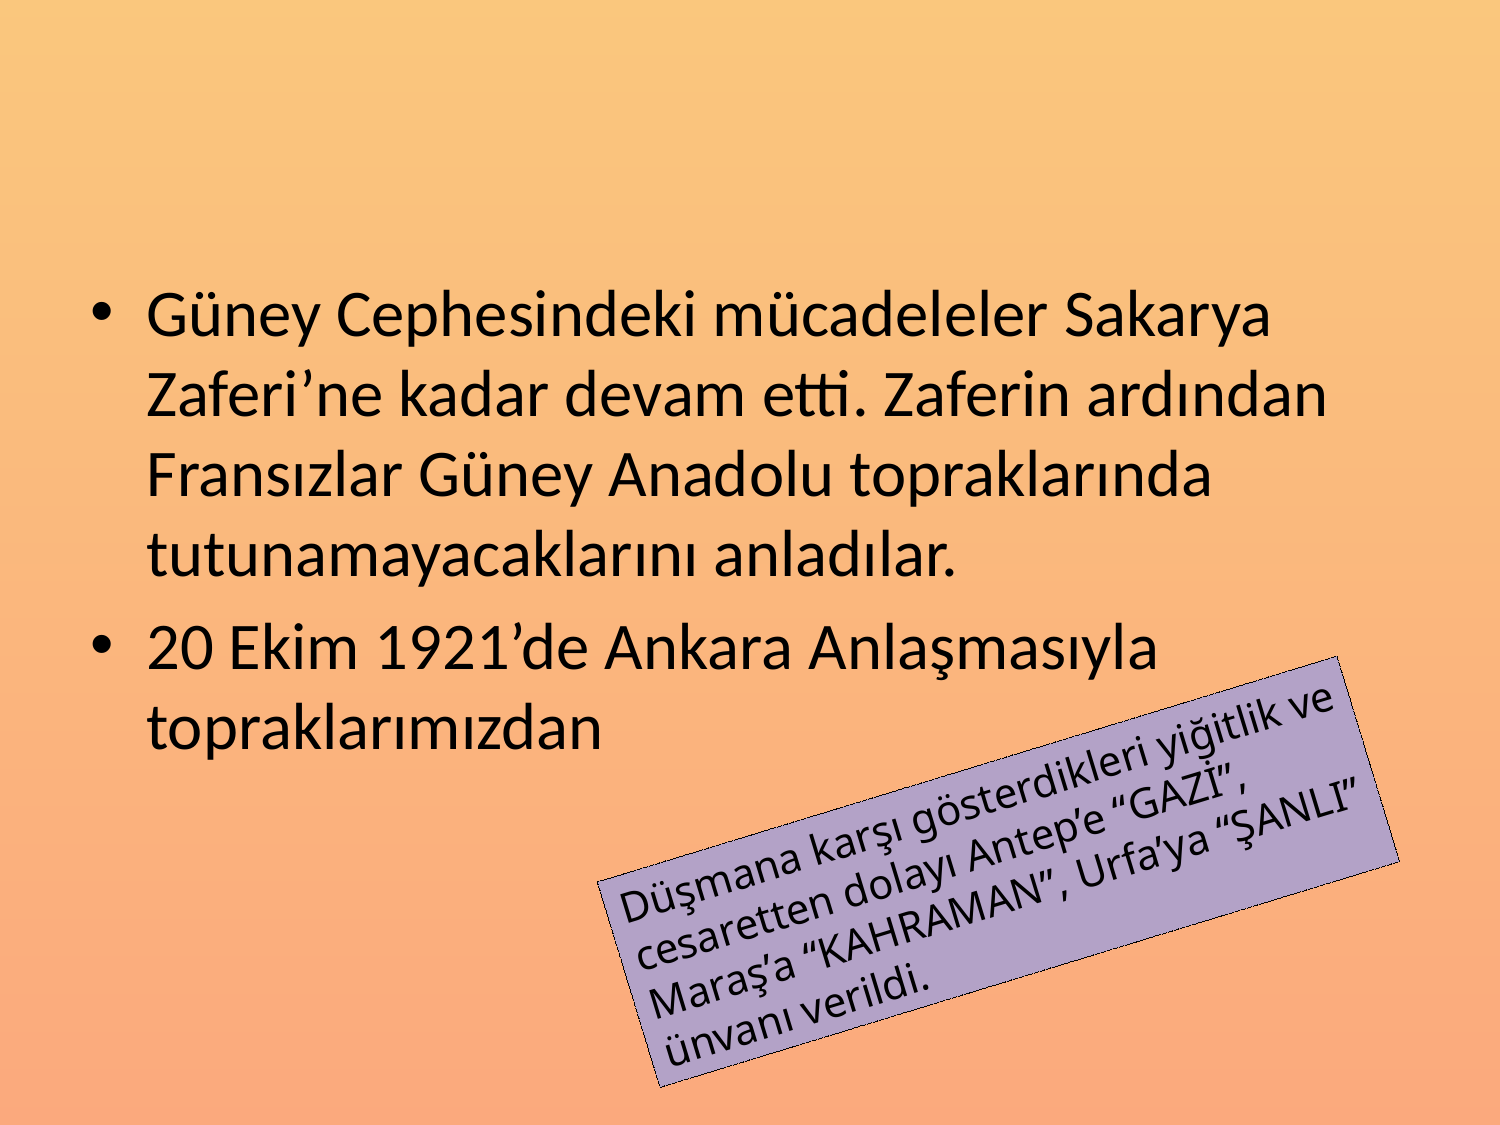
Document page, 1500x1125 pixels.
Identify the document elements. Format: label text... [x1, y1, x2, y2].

list Güney Cephesindeki mücadeleler Sakarya Zaferi’ne kadar devam etti. Zaferin ardından Fransızlar Güney Anadolu topraklarında tutunamayacaklarını anladılar. 20 Ekim 1921’de Ankara Anlaşmasıyla topraklarımızdan [75, 262, 1425, 1005]
text_box Düşmana karşı gösterdikleri yiğitlik ve cesaretten dolayı Antep’e “GAZİ”, Maraş’a “KAHRAMAN”, Urfa’ya “ŞANLI” ünvanı verildi. [597, 656, 1400, 1088]
